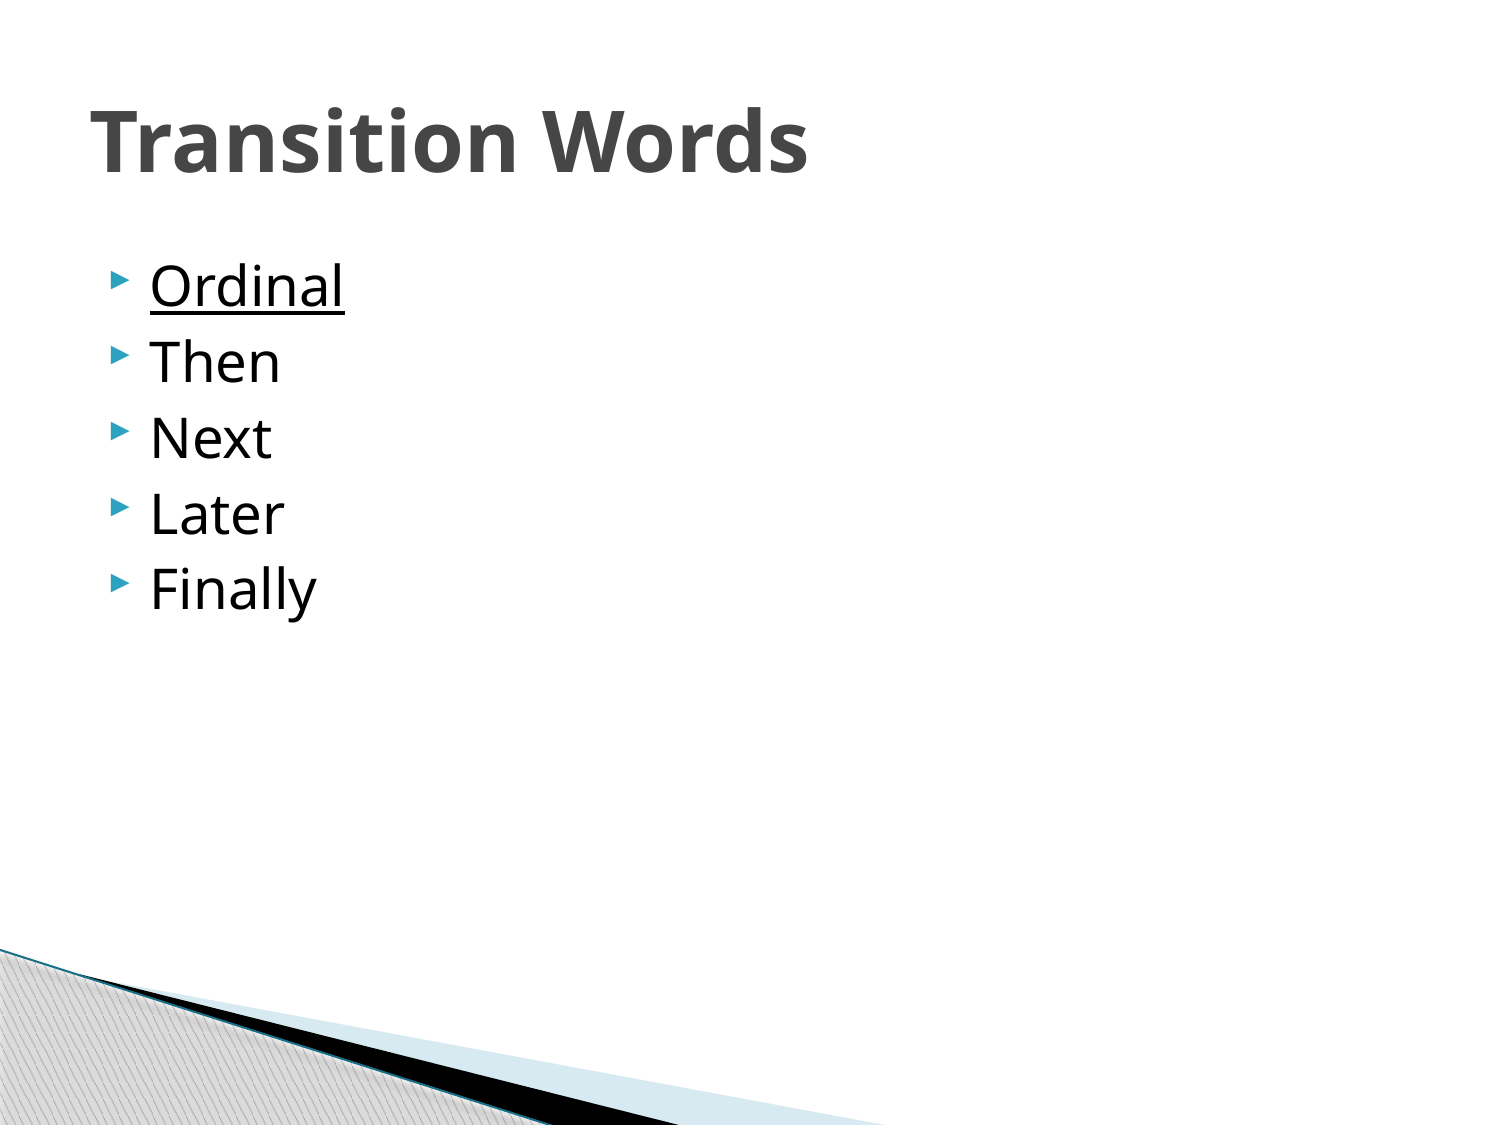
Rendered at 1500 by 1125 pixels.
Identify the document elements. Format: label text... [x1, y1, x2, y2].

list Ordinal Then Next Later Finally [75, 243, 1425, 986]
title Transition Words [75, 45, 1425, 233]
